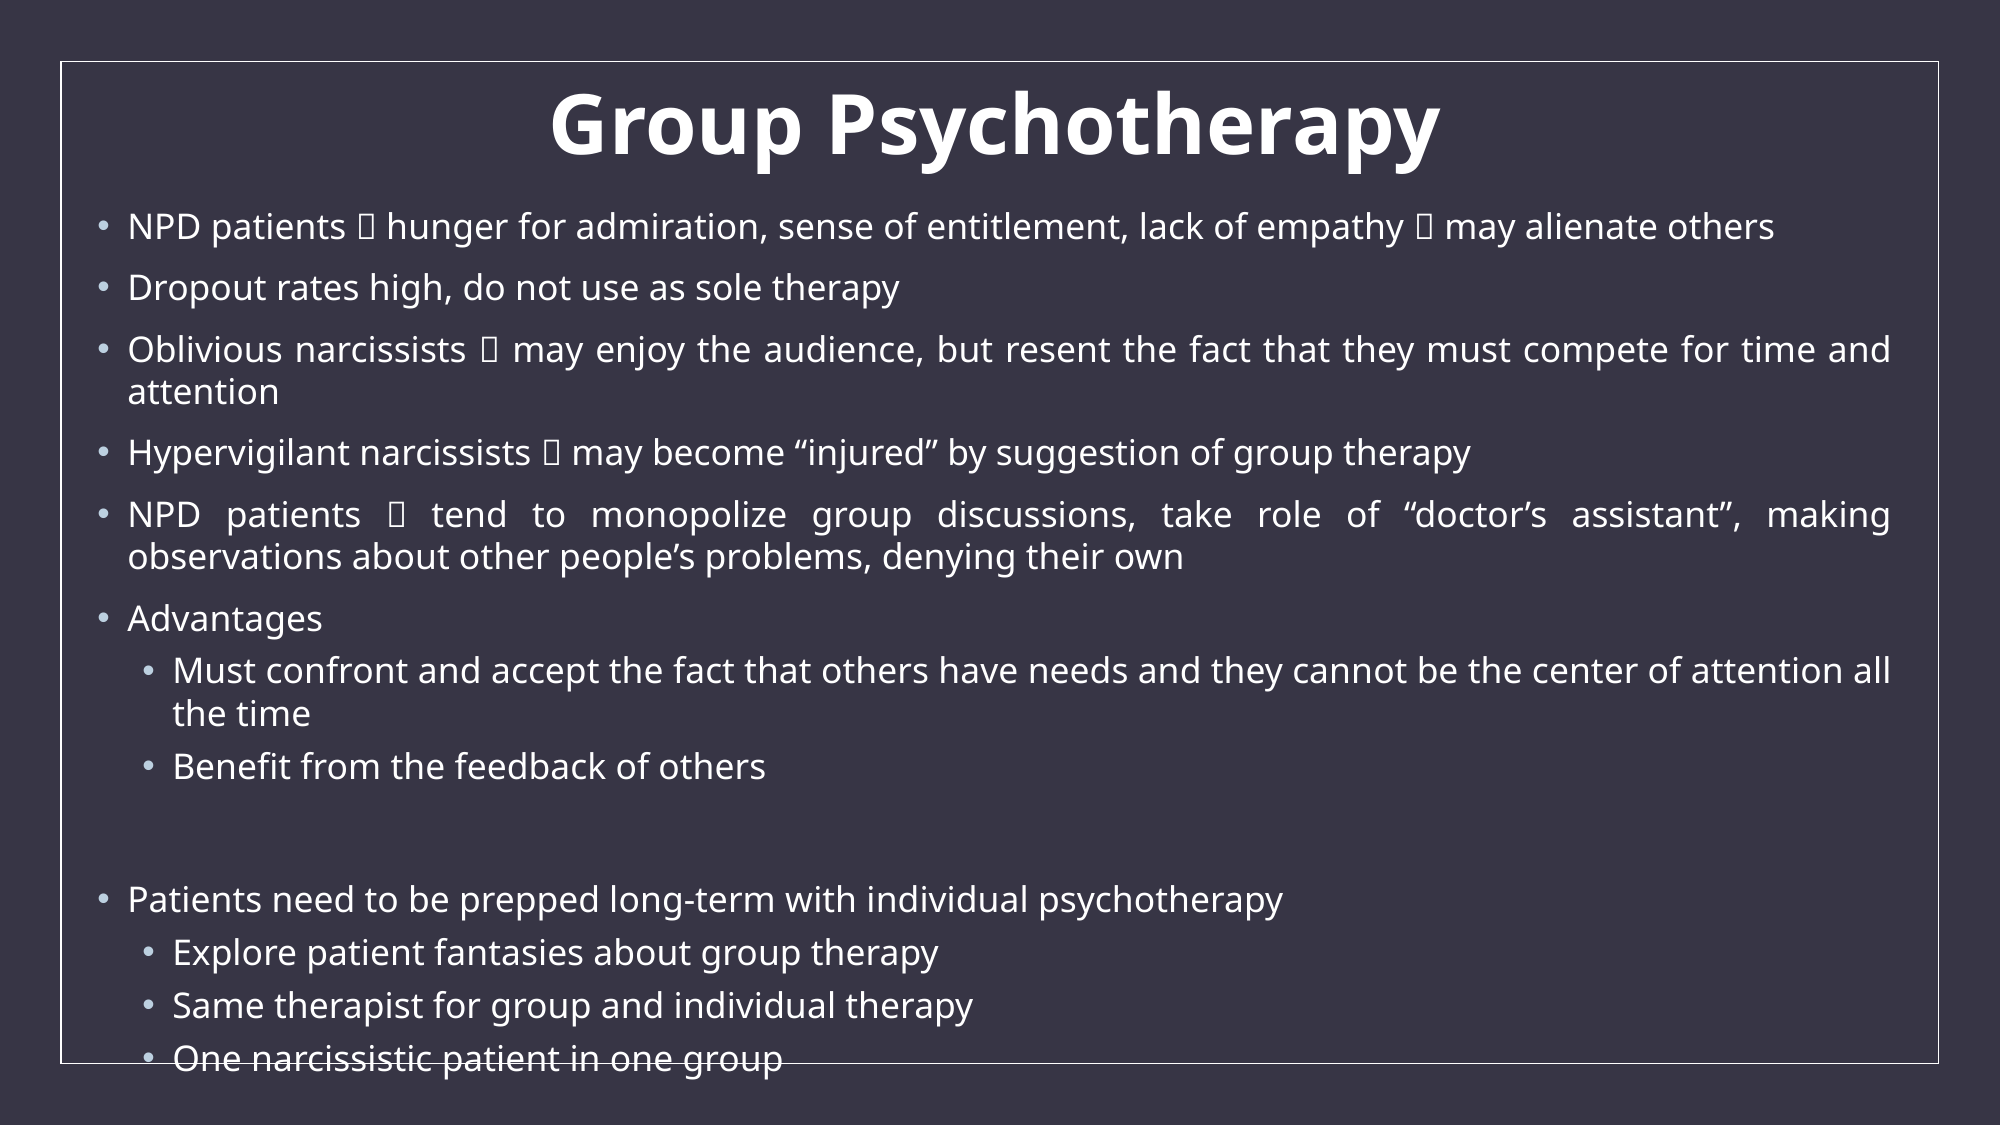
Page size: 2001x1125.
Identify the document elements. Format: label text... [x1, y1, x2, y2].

title Group Psychotherapy [170, 73, 1821, 182]
list NPD patients  hunger for admiration, sense of entitlement, lack of empathy  may alienate others Dropout rates high, do not use as sole therapy Oblivious narcissists  may enjoy the audience, but resent the fact that they must compete for time and attention Hypervigilant narcissists  may become “injured” by suggestion of group therapy NPD patients  tend to monopolize group discussions, take role of “doctor’s assistant”, making observations about other people’s problems, denying their own Advantages Must confront and accept the fact that others have needs and they cannot be the center of attention all the time Benefit from the feedback of others Patients need to be prepped long-term with individual psychotherapy Explore patient fantasies about group therapy Same therapist for group and individual therapy One narcissistic patient in one group [82, 196, 1908, 1065]
